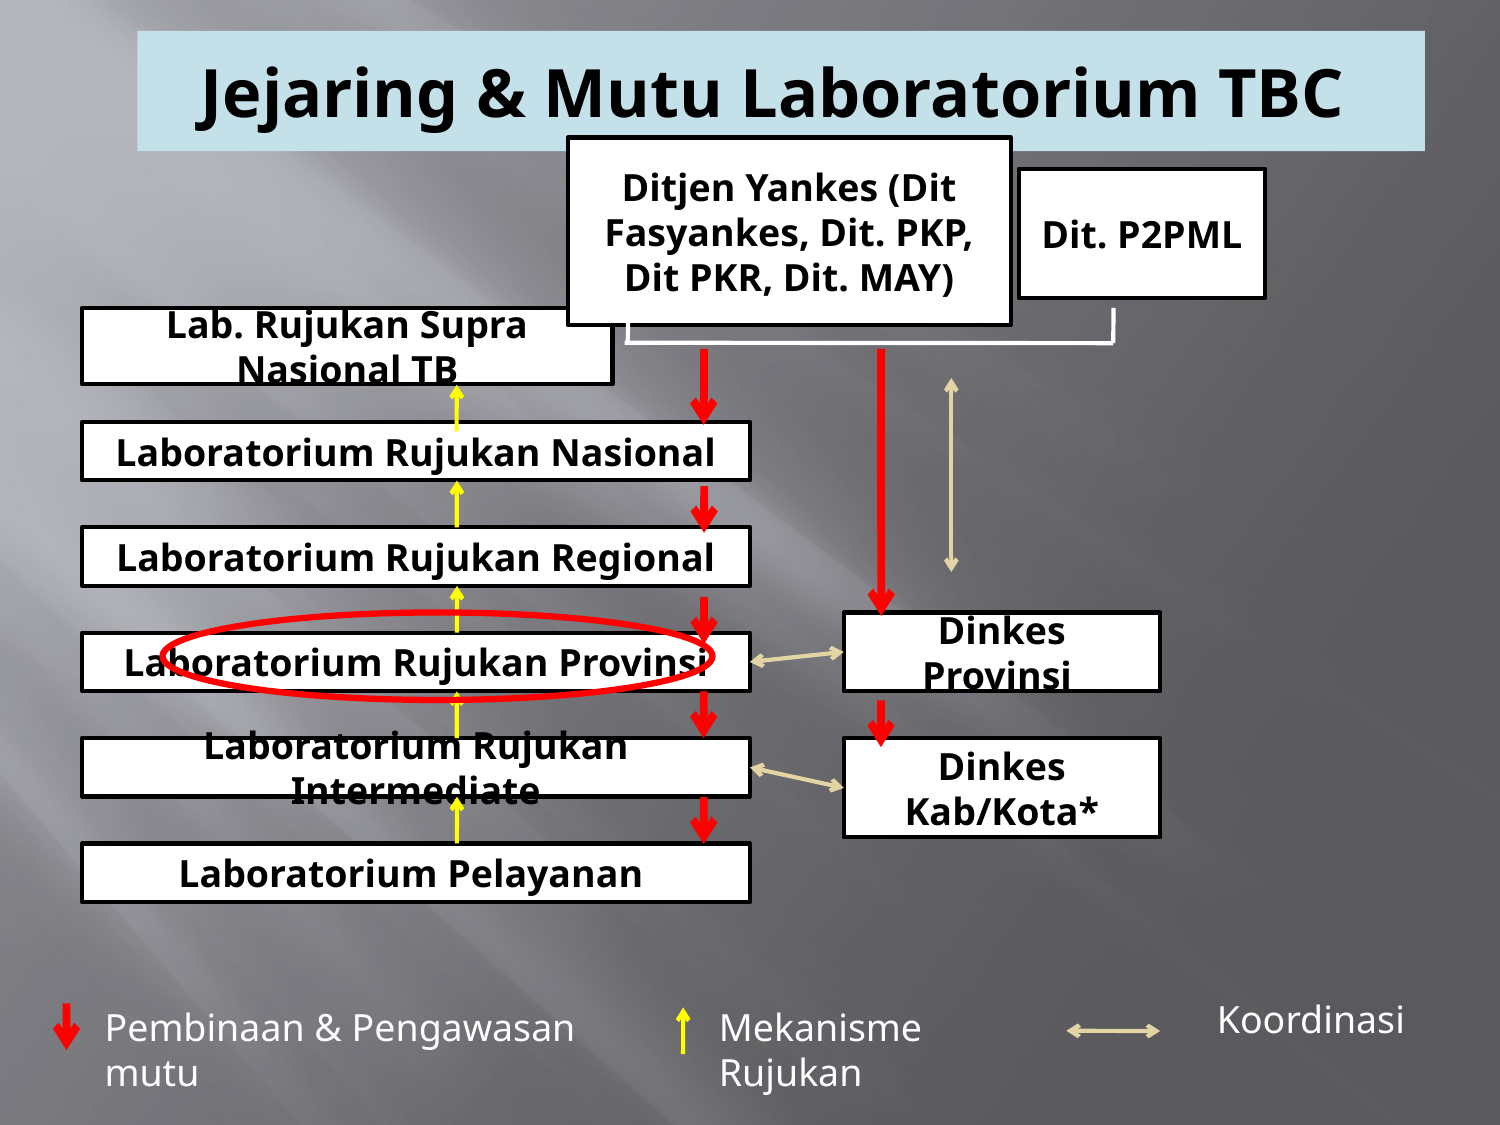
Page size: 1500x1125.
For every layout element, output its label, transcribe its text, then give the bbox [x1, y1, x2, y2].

title Jejaring & Mutu Laboratorium TBC [137, 30, 1425, 152]
text_box Laboratorium Rujukan Intermediate [80, 736, 752, 799]
text_box Laboratorium Rujukan Provinsi [80, 631, 261, 693]
text_box Laboratorium Rujukan Regional [80, 525, 752, 588]
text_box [749, 651, 844, 663]
text_box Lab. Rujukan Supra Nasional TB [80, 306, 615, 386]
text_box Dinkes Provinsi [842, 610, 1162, 693]
text_box Dit. P2PML [1017, 167, 1267, 300]
text_box Laboratorium Rujukan Provinsi [614, 631, 752, 693]
text_box Laboratorium Rujukan Nasional [80, 420, 752, 482]
text_box Laboratorium Pelayanan [80, 841, 752, 904]
text_box Ditjen Yankes (Dit Fasyankes, Dit. PKP, Dit PKR, Dit. MAY) [566, 135, 1013, 327]
text_box Dinkes Kab/Kota* [842, 736, 1162, 839]
text_box Pembinaan & Pengawasan mutu [89, 996, 625, 1102]
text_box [749, 767, 844, 789]
text_box Mekanisme Rujukan [704, 996, 1081, 1102]
text_box [160, 610, 715, 703]
text_box Koordinasi [1202, 988, 1500, 1049]
